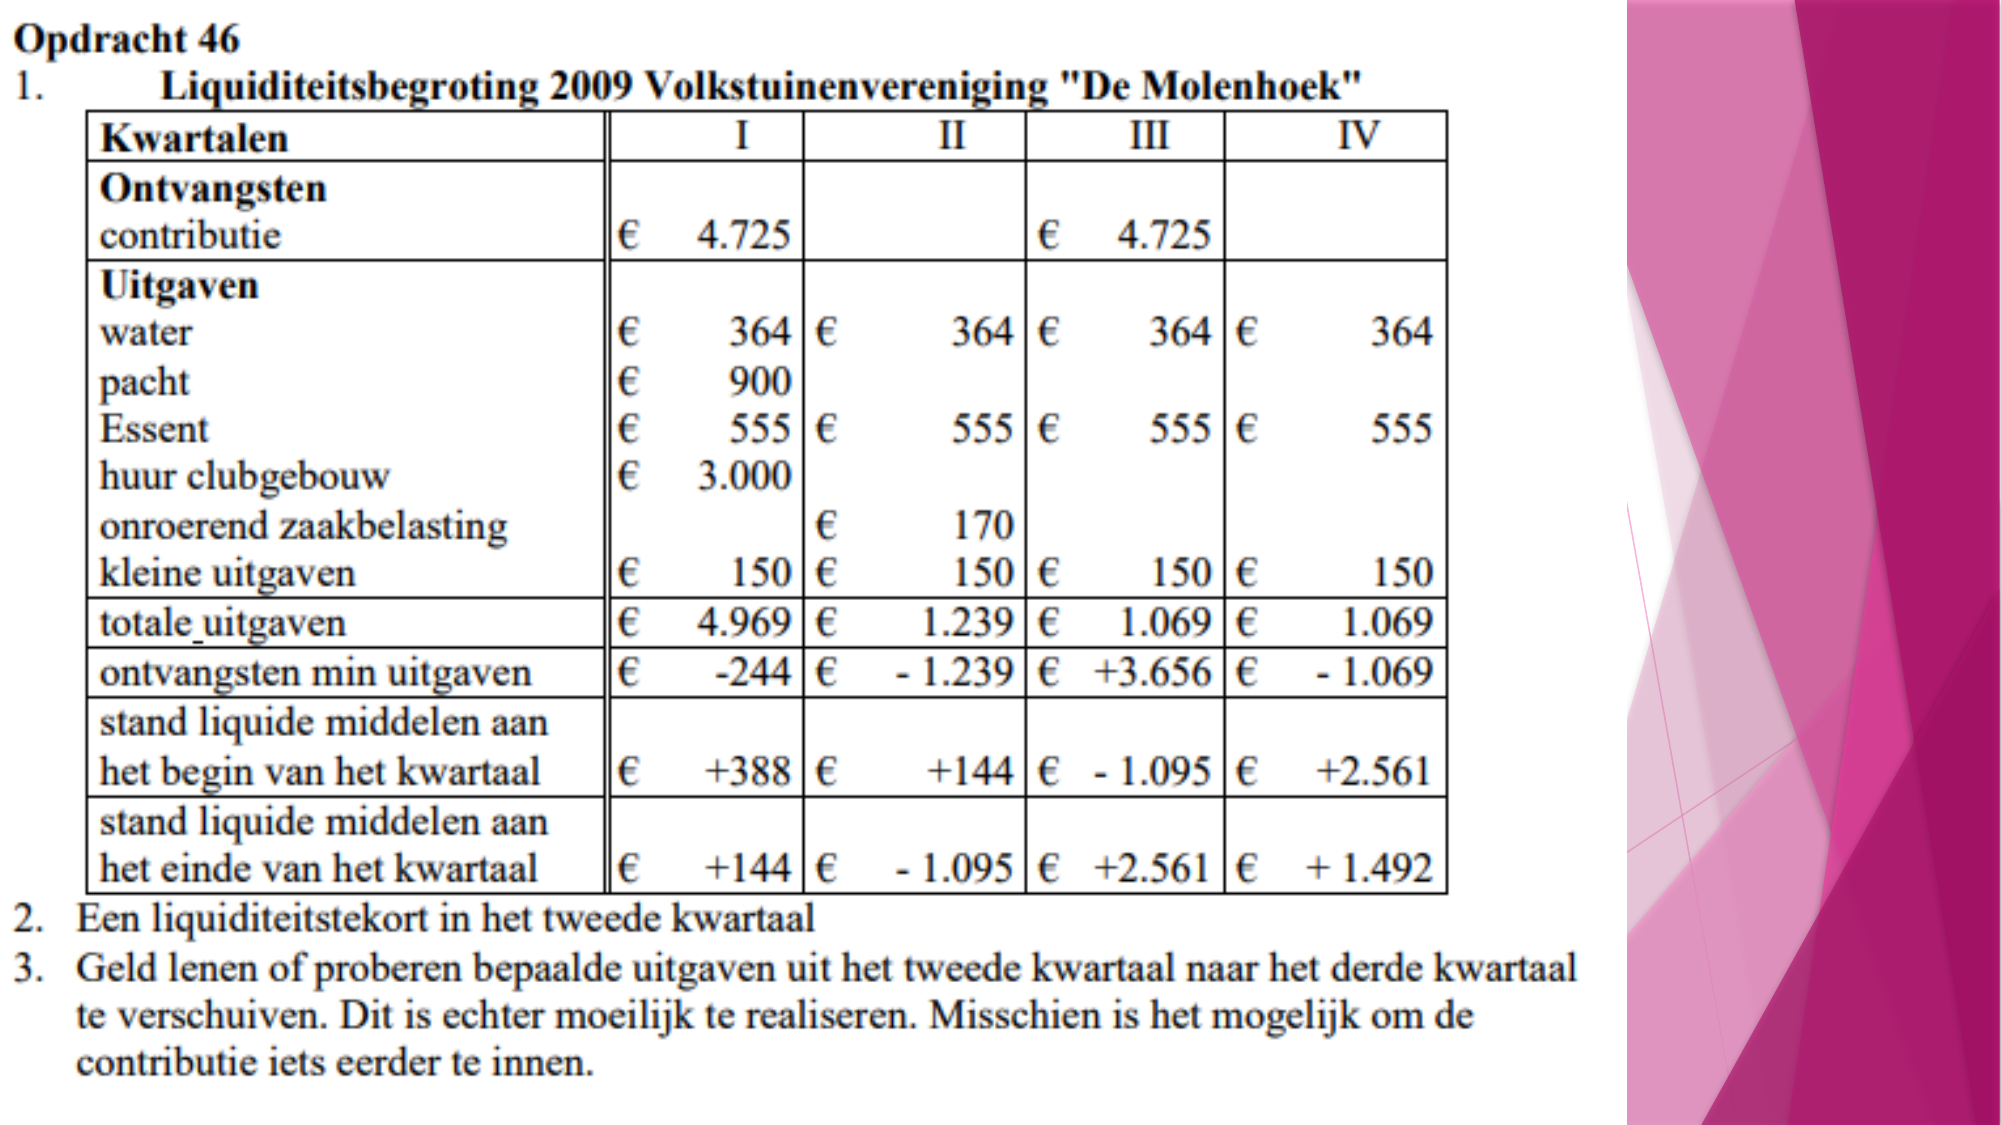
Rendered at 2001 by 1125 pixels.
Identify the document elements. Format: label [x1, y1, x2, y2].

picture [0, 0, 1627, 1125]
